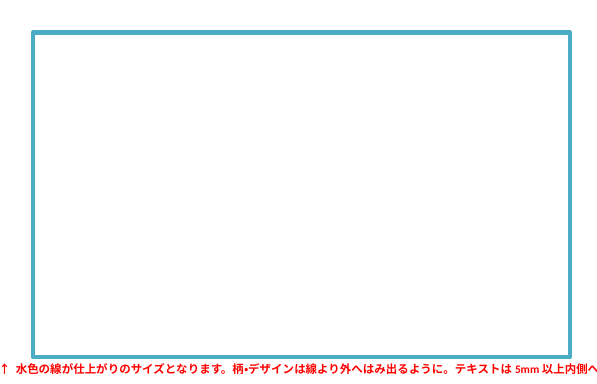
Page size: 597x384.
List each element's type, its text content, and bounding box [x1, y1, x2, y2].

text_box [31, 30, 572, 354]
text_box ↑ 水色の線が仕上がりのサイズとなります。柄・デザインは線より外へはみ出るように。テキストは5mm以上内側へ。 [0, 354, 597, 384]
